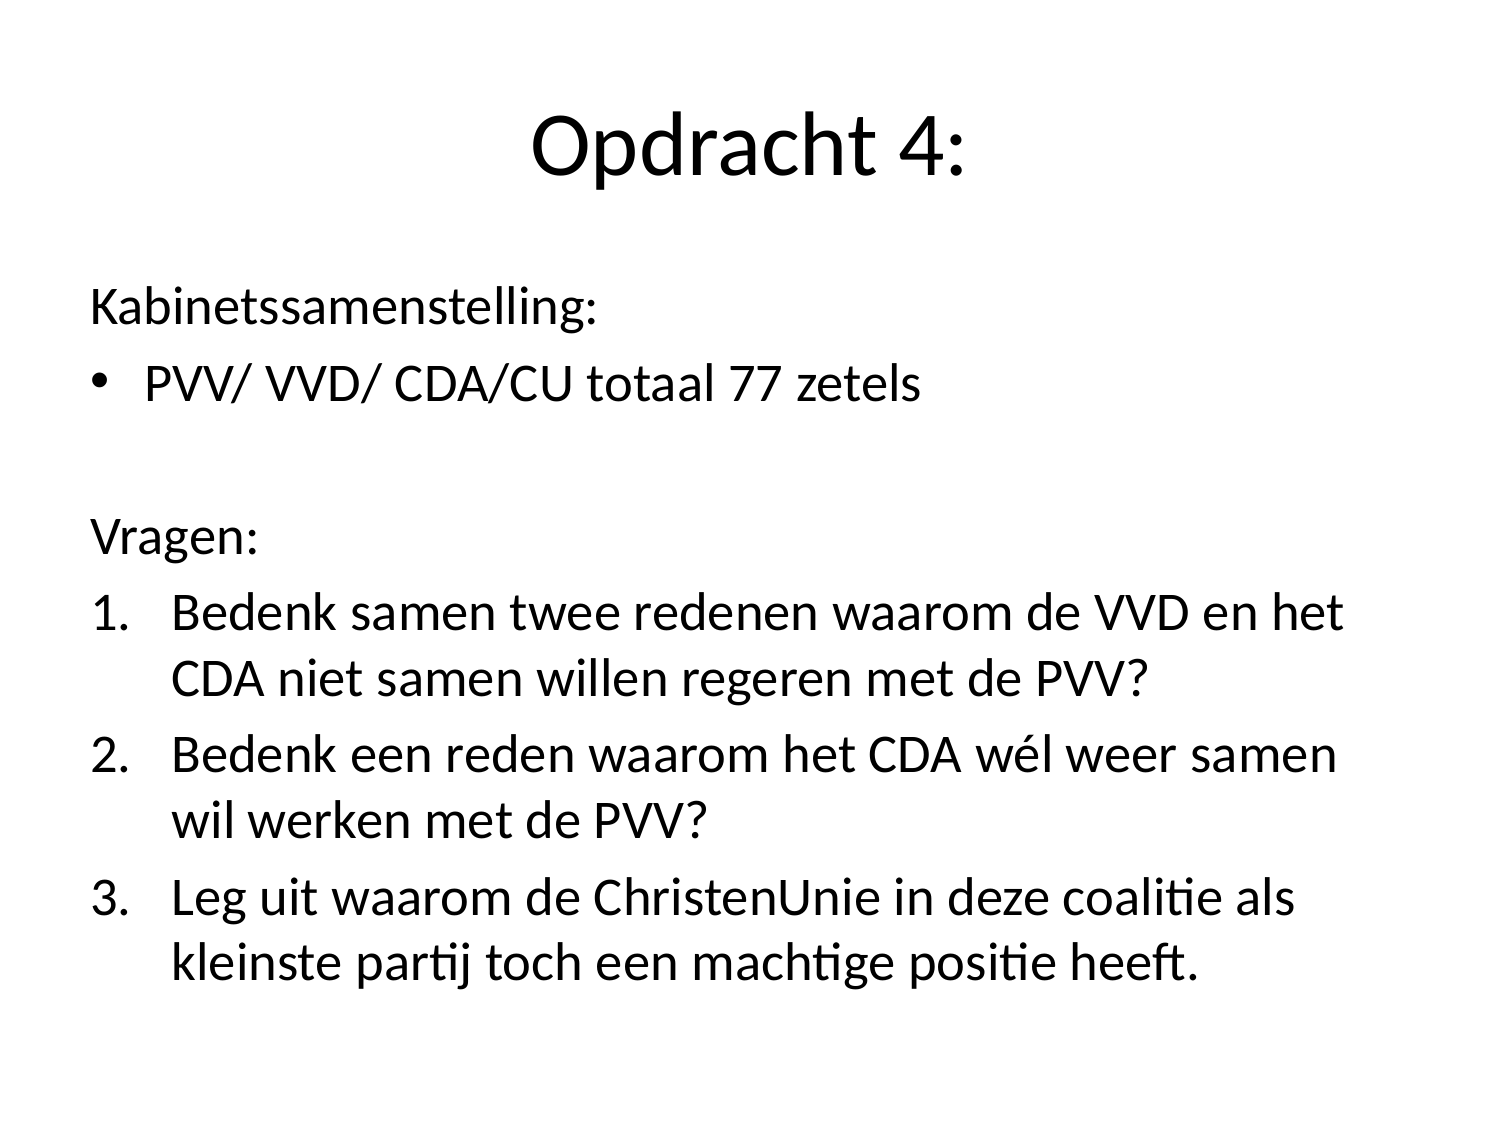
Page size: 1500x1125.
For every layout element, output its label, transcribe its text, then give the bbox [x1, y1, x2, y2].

title Opdracht 4: [75, 45, 1425, 233]
list Kabinetssamenstelling: PVV/ VVD/ CDA/CU totaal 77 zetels Vragen: Bedenk samen twee redenen waarom de VVD en het CDA niet samen willen regeren met de PVV? Bedenk een reden waarom het CDA wél weer samen wil werken met de PVV? Leg uit waarom de ChristenUnie in deze coalitie als kleinste partij toch een machtige positie heeft. [75, 262, 1425, 1005]
